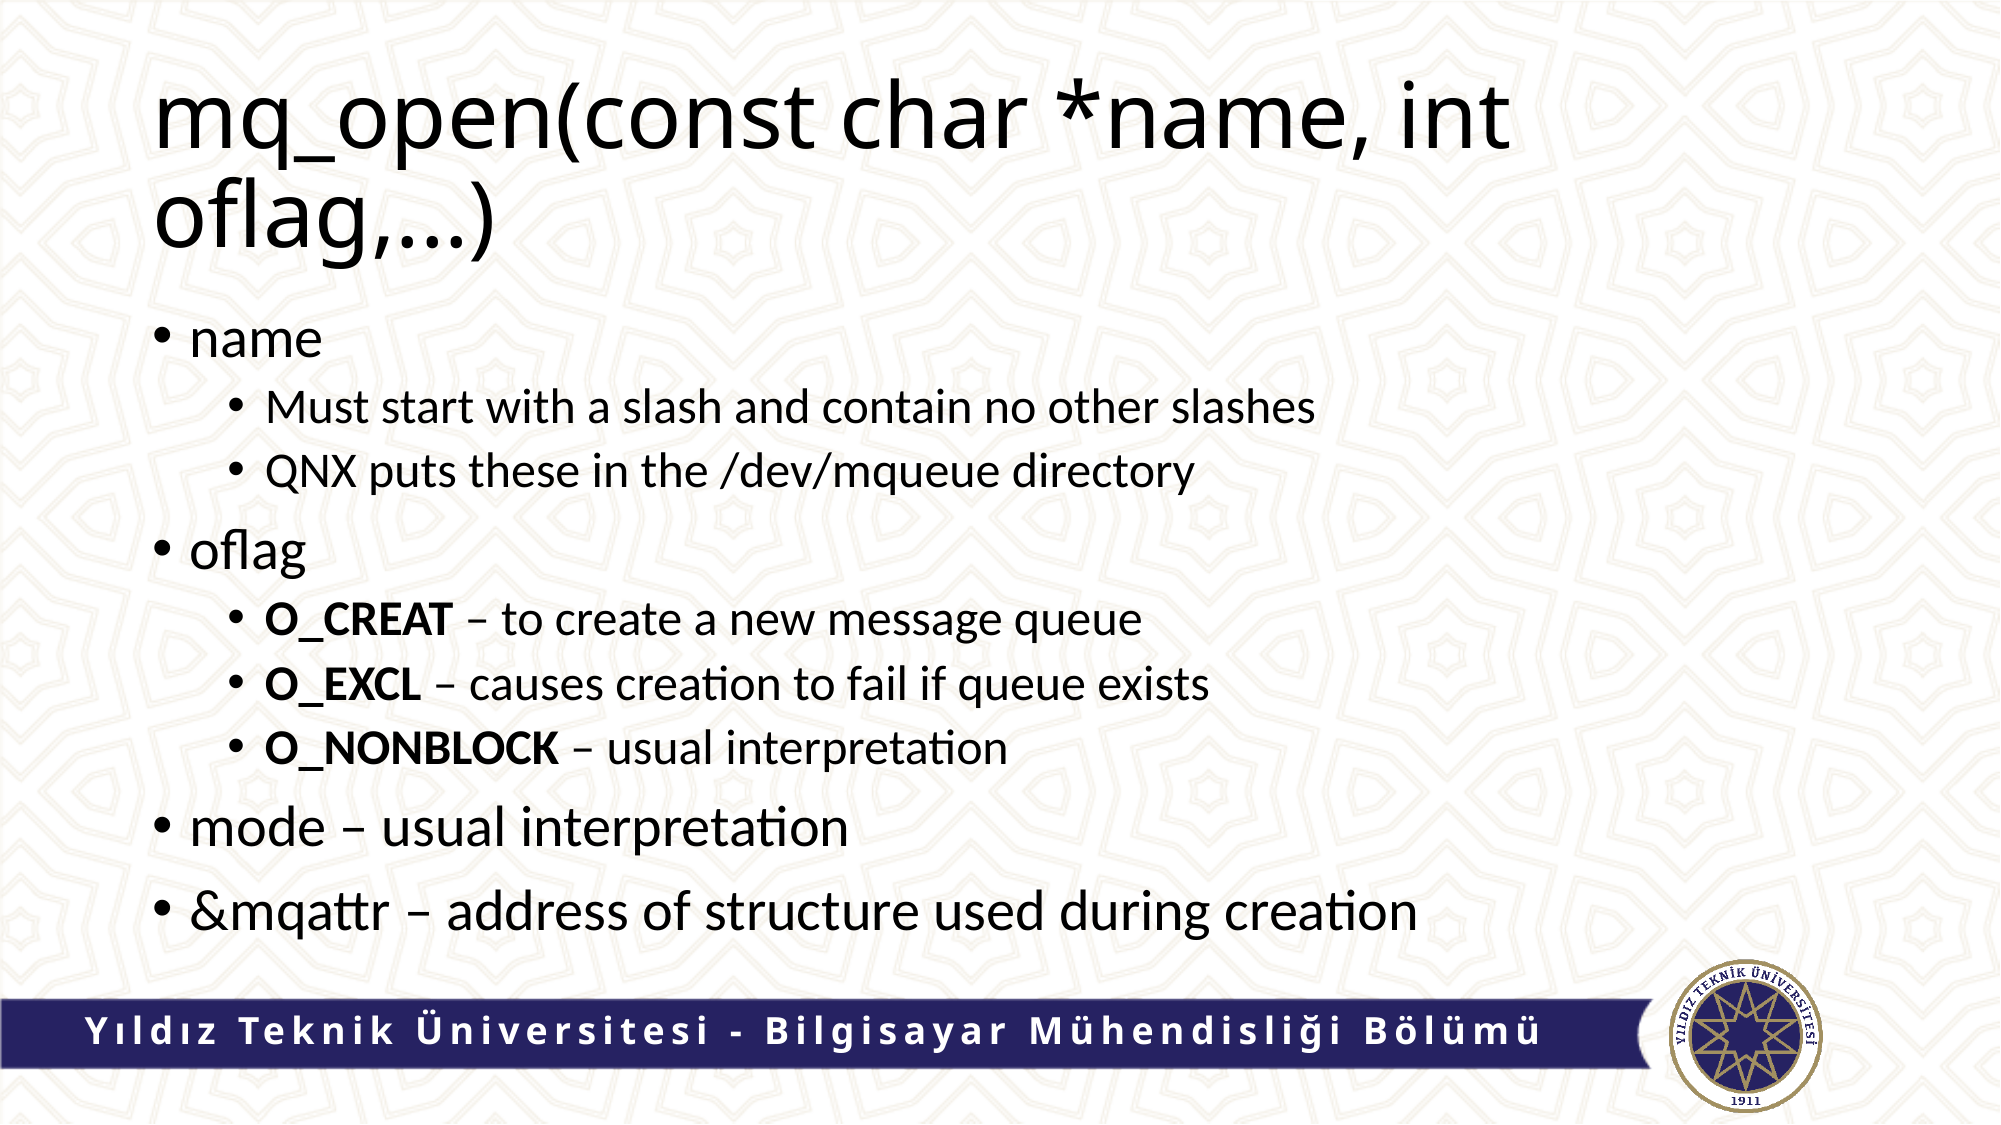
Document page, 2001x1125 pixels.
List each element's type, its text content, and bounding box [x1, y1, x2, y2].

footer Yıldız Teknik Üniversitesi - Bilgisayar Mühendisliği Bölümü [0, 997, 1628, 1069]
list name Must start with a slash and contain no other slashes QNX puts these in the /dev/mqueue directory oflag O_CREAT – to create a new message queue O_EXCL – causes creation to fail if queue exists O_NONBLOCK – usual interpretation mode – usual interpretation &mqattr – address of structure used during creation [137, 299, 1863, 982]
title mq_open(const char *name, int oflag,...) [137, 59, 1863, 278]
picture [0, 0, 2000, 1125]
